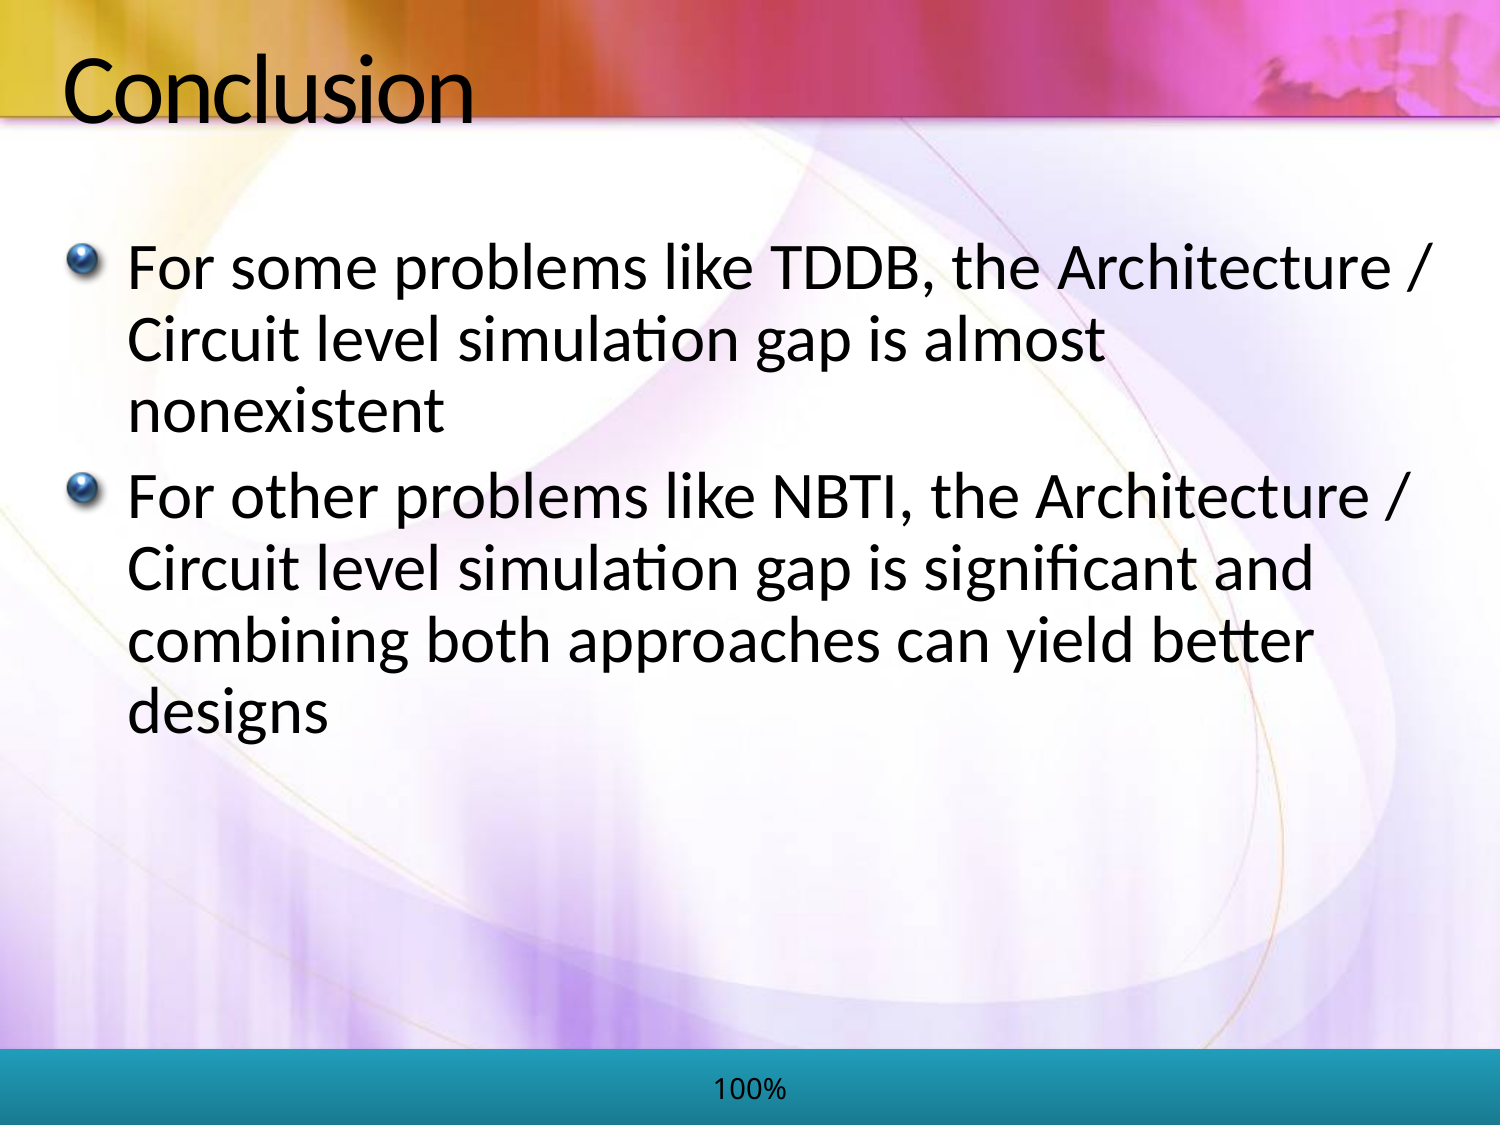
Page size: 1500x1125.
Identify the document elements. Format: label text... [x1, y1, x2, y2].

title Conclusion [62, 37, 1438, 147]
picture [0, 0, 1500, 1049]
text_box 100% [0, 1049, 1500, 1125]
list For some problems like TDDB, the Architecture / Circuit level simulation gap is almost nonexistent For other problems like NBTI, the Architecture / Circuit level simulation gap is significant and combining both approaches can yield better designs [62, 231, 1438, 846]
